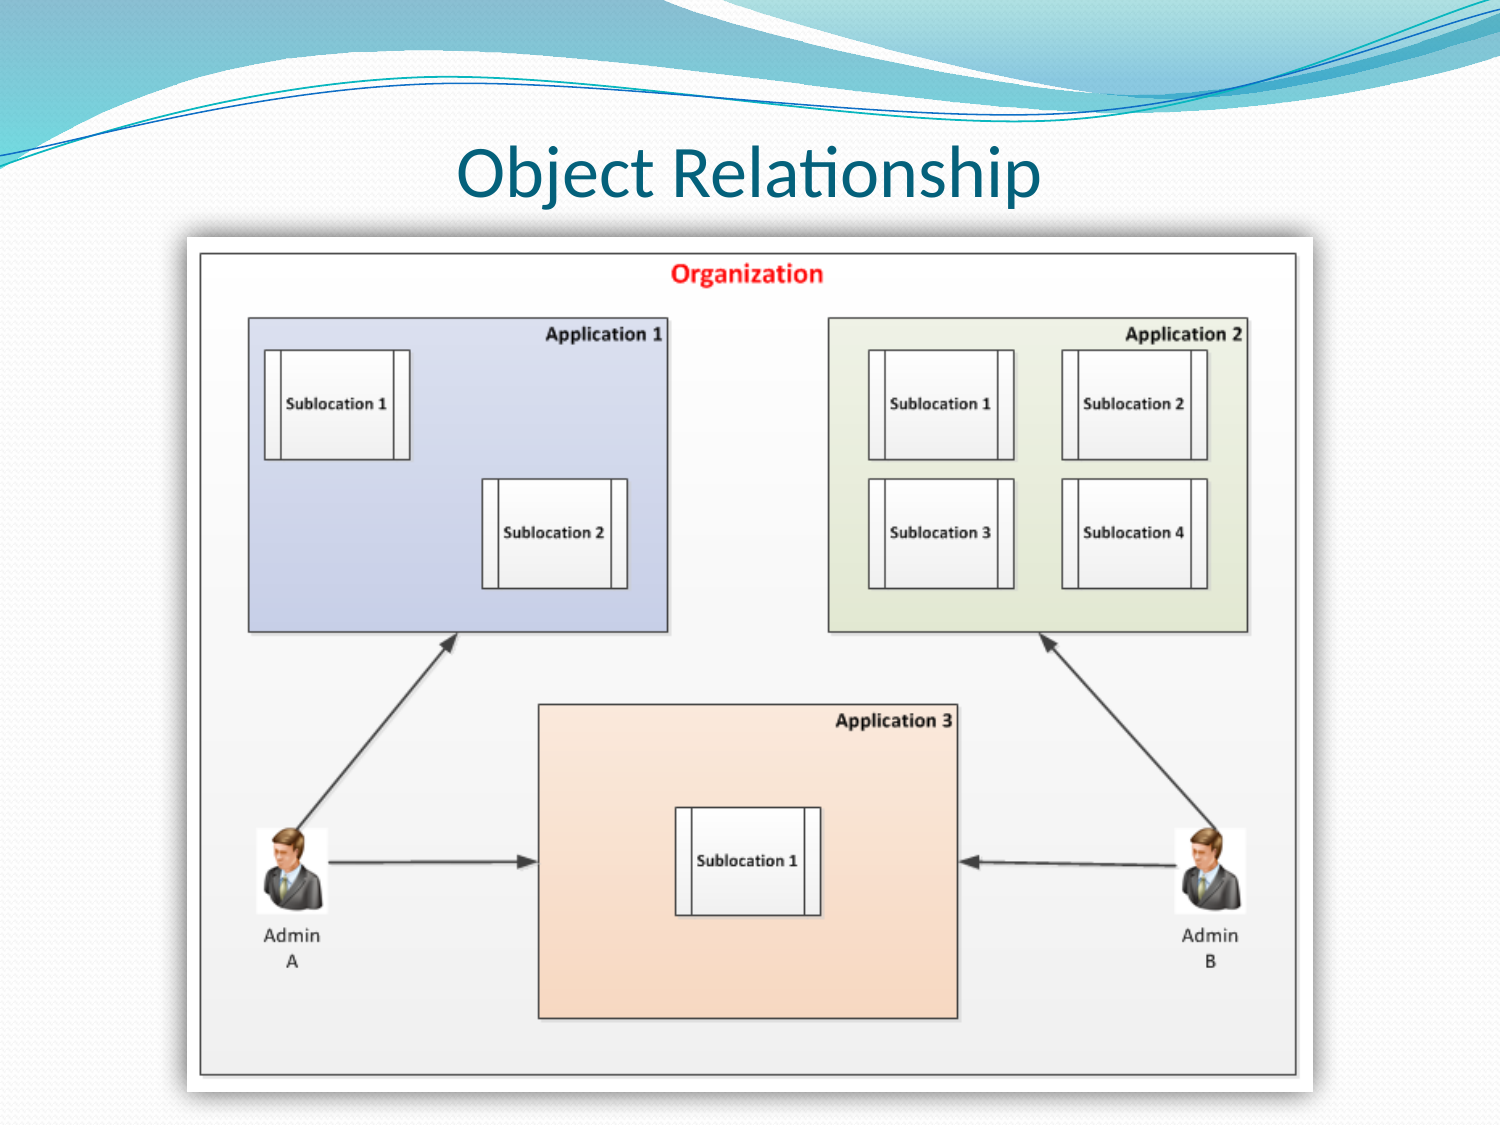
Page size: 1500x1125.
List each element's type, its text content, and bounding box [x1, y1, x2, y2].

title Object Relationship [75, 115, 1425, 213]
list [187, 237, 1313, 1093]
